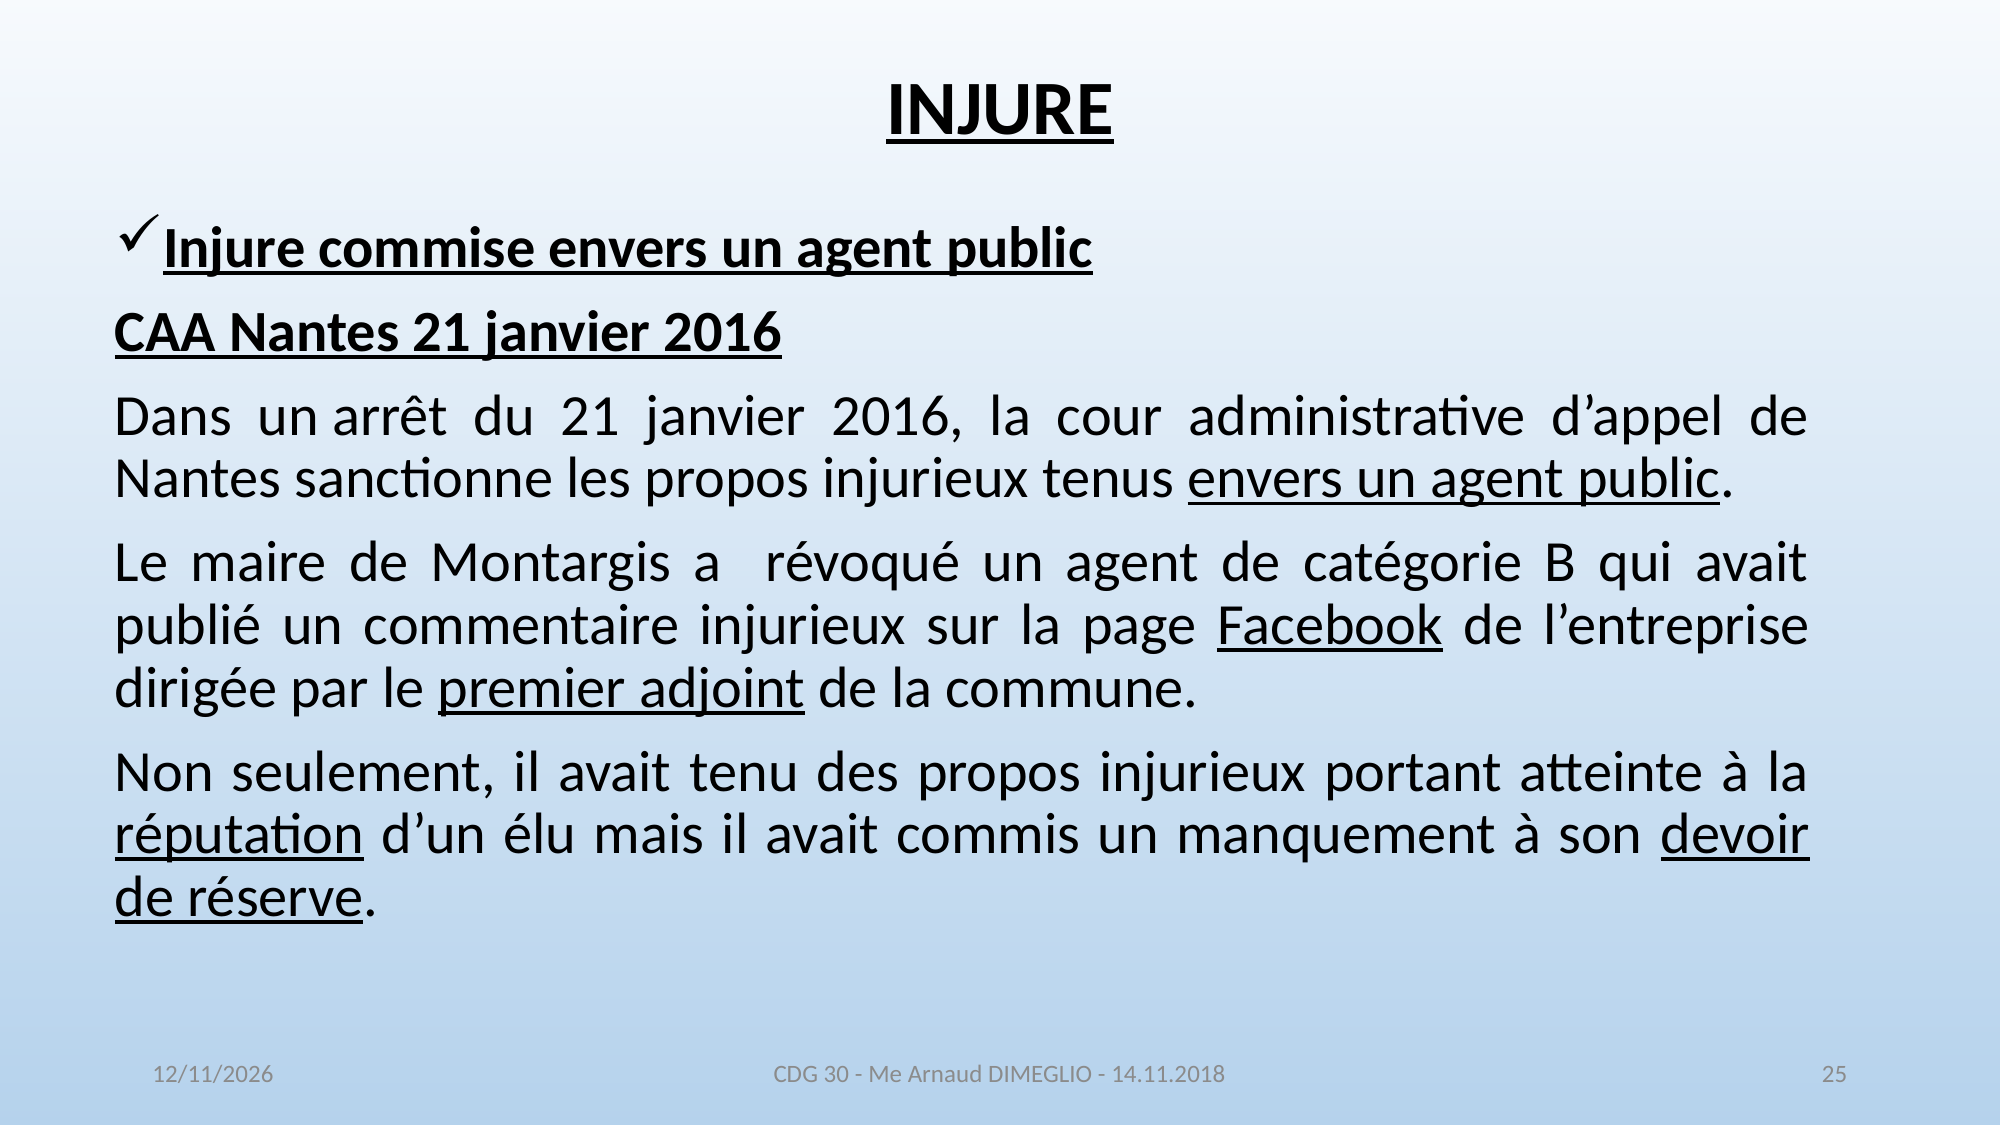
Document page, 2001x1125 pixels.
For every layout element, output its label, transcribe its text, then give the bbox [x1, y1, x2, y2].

slide_number 25 [1412, 1042, 1863, 1103]
list Injure commise envers un agent public CAA Nantes 21 janvier 2016 Dans un arrêt du 21 janvier 2016, la cour administrative d’appel de Nantes sanctionne les propos injurieux tenus envers un agent public. Le maire de Montargis a révoqué un agent de catégorie B qui avait publié un commentaire injurieux sur la page Facebook de l’entreprise dirigée par le premier adjoint de la commune. Non seulement, il avait tenu des propos injurieux portant atteinte à la réputation d’un élu mais il avait commis un manquement à son devoir de réserve. [99, 210, 1825, 1066]
footer CDG 30 - Me Arnaud DIMEGLIO - 14.11.2018 [662, 1042, 1338, 1103]
title INJURE [137, 59, 1863, 252]
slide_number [137, 1042, 588, 1103]
